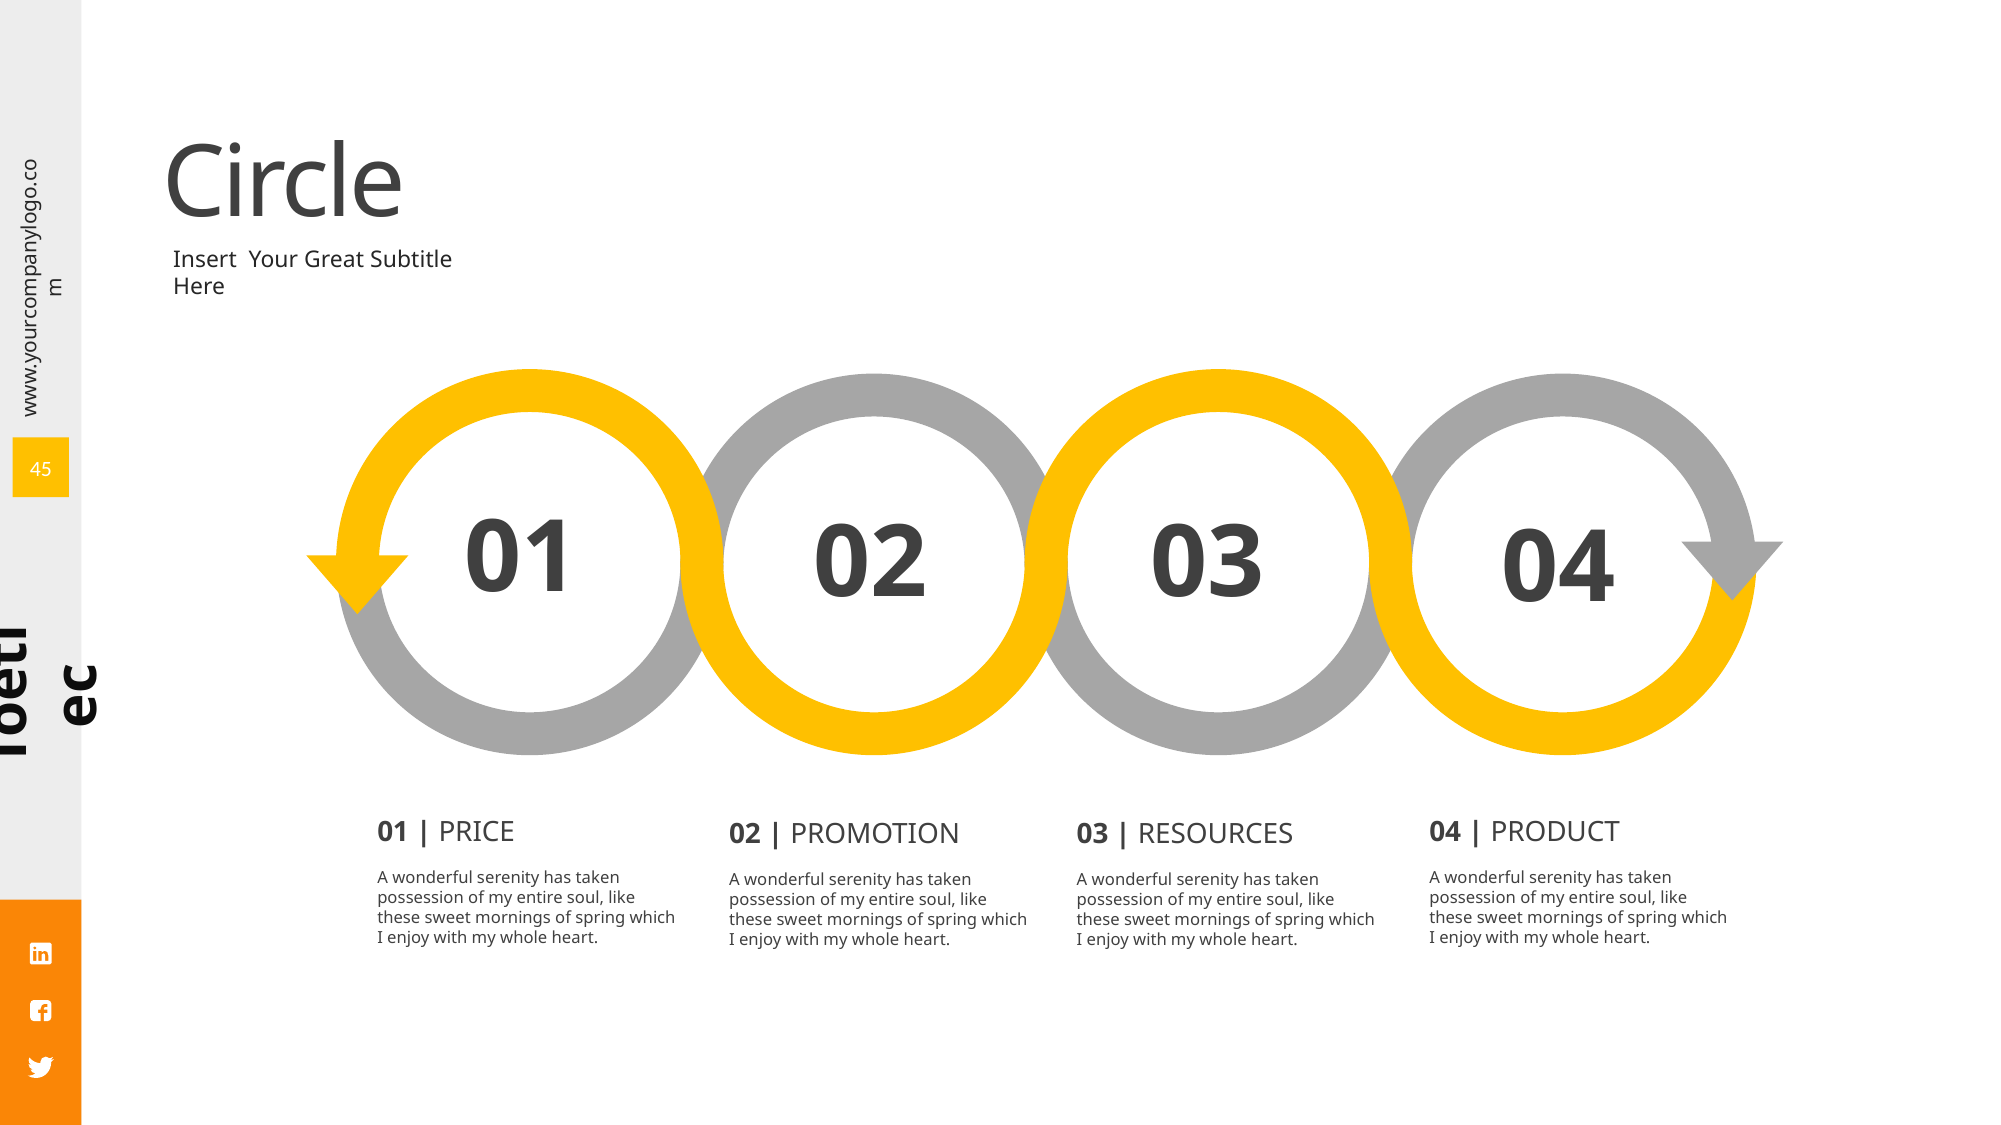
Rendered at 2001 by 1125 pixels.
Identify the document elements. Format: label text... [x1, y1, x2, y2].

text_box Circle [147, 116, 677, 236]
text_box 02 [798, 488, 943, 624]
text_box [679, 560, 1069, 757]
text_box [703, 372, 1045, 553]
text_box 03 [1135, 488, 1280, 624]
slide_number 45 [12, 437, 69, 498]
text_box [335, 368, 725, 560]
text_box Insert Your Great Subtitle Here [158, 237, 512, 307]
text_box [305, 554, 410, 616]
text_box 01 | PRICE A wonderful serenity has taken possession of my entire soul, like these sweet mornings of spring which I enjoy with my whole heart. [362, 806, 692, 955]
text_box [1023, 368, 1414, 564]
text_box 03 | RESOURCES A wonderful serenity has taken possession of my entire soul, like these sweet mornings of spring which I enjoy with my whole heart. [1061, 808, 1392, 957]
text_box 01 [449, 483, 594, 619]
text_box [1680, 541, 1785, 602]
text_box [337, 572, 702, 757]
text_box 02 | PROMOTION A wonderful serenity has taken possession of my entire soul, like these sweet mornings of spring which I enjoy with my whole heart. [714, 807, 1044, 956]
text_box 04 [1486, 493, 1632, 629]
text_box [1367, 560, 1758, 757]
text_box 04 | PRODUCT A wonderful serenity has taken possession of my entire soul, like these sweet mornings of spring which I enjoy with my whole heart. [1414, 806, 1744, 955]
text_box [1046, 566, 1390, 757]
text_box [1392, 372, 1756, 556]
